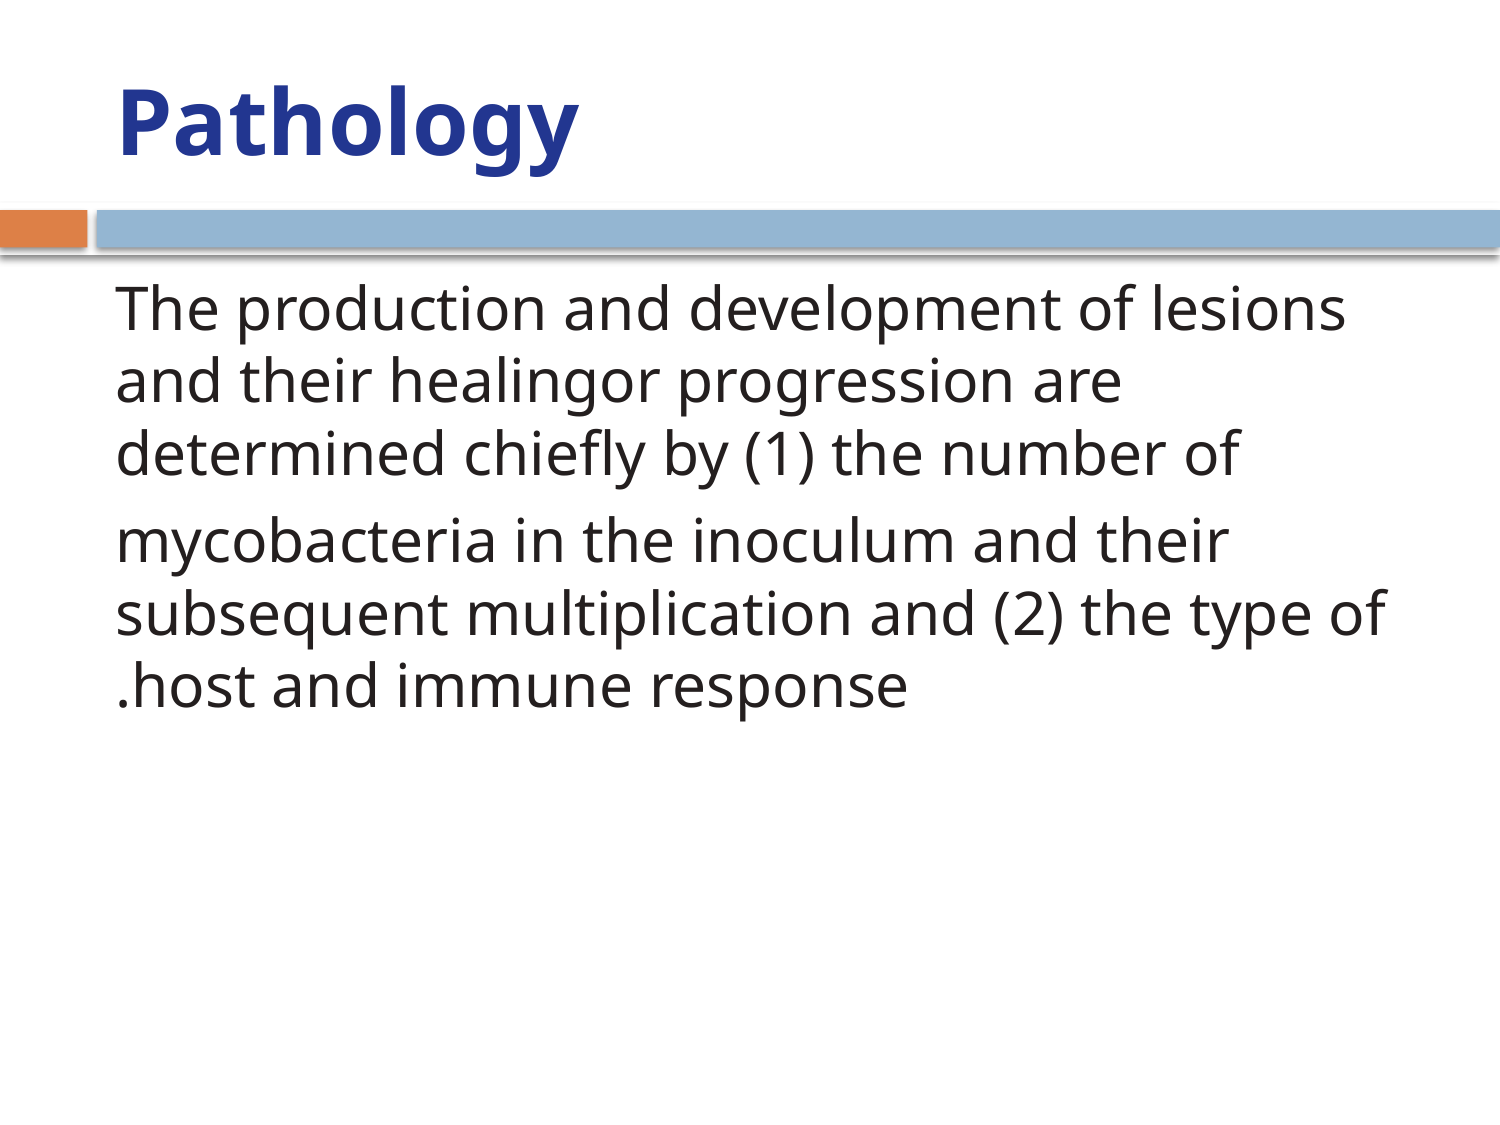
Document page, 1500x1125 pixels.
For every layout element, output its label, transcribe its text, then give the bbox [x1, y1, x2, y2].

list The production and development of lesions and their healingor progression are determined chiefly by (1) the number of mycobacteria in the inoculum and their subsequent multiplication and (2) the type of host and immune response. [100, 262, 1438, 1000]
title Pathology [100, 37, 1438, 200]
